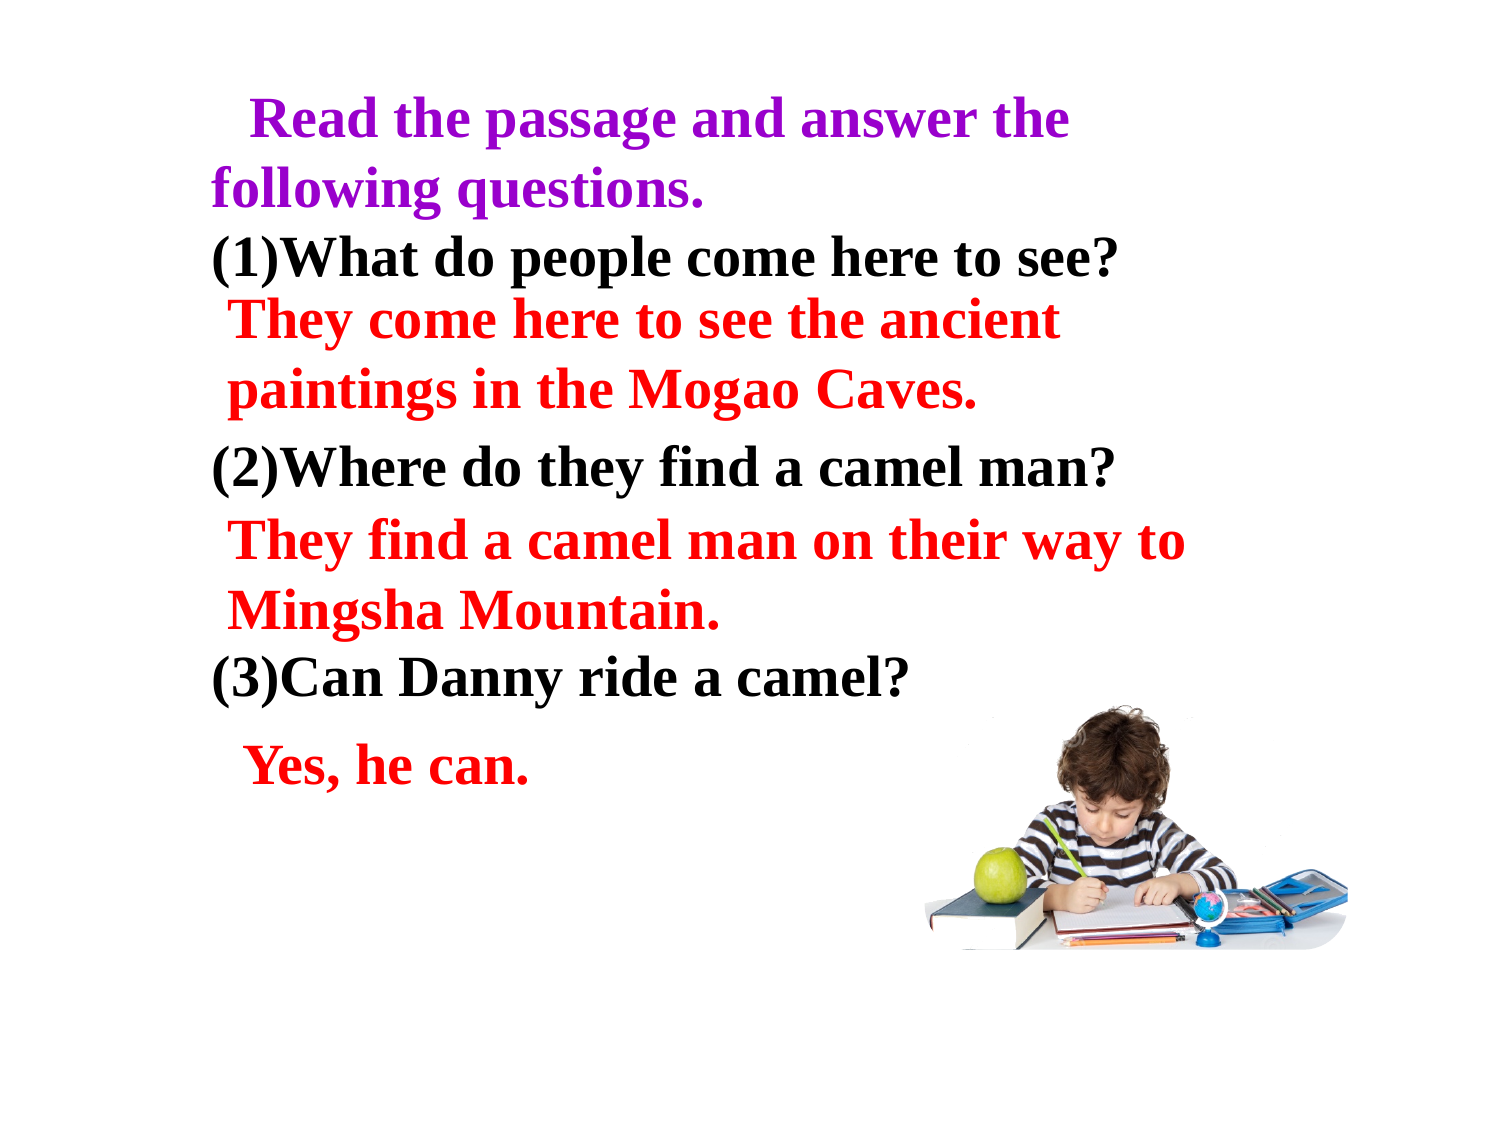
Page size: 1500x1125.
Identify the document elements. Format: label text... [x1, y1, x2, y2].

text_box They come here to see the ancient paintings in the Mogao Caves. [212, 273, 1292, 428]
picture [924, 682, 1348, 950]
text_box They find a camel man on their way to Mingsha Mountain. [212, 493, 1214, 649]
text_box Read the passage and answer the following questions. (1)What do people come here to see? (2)Where do they find a camel man? (3)Can Danny ride a camel? [197, 71, 1321, 856]
text_box Yes, he can. [227, 719, 546, 804]
